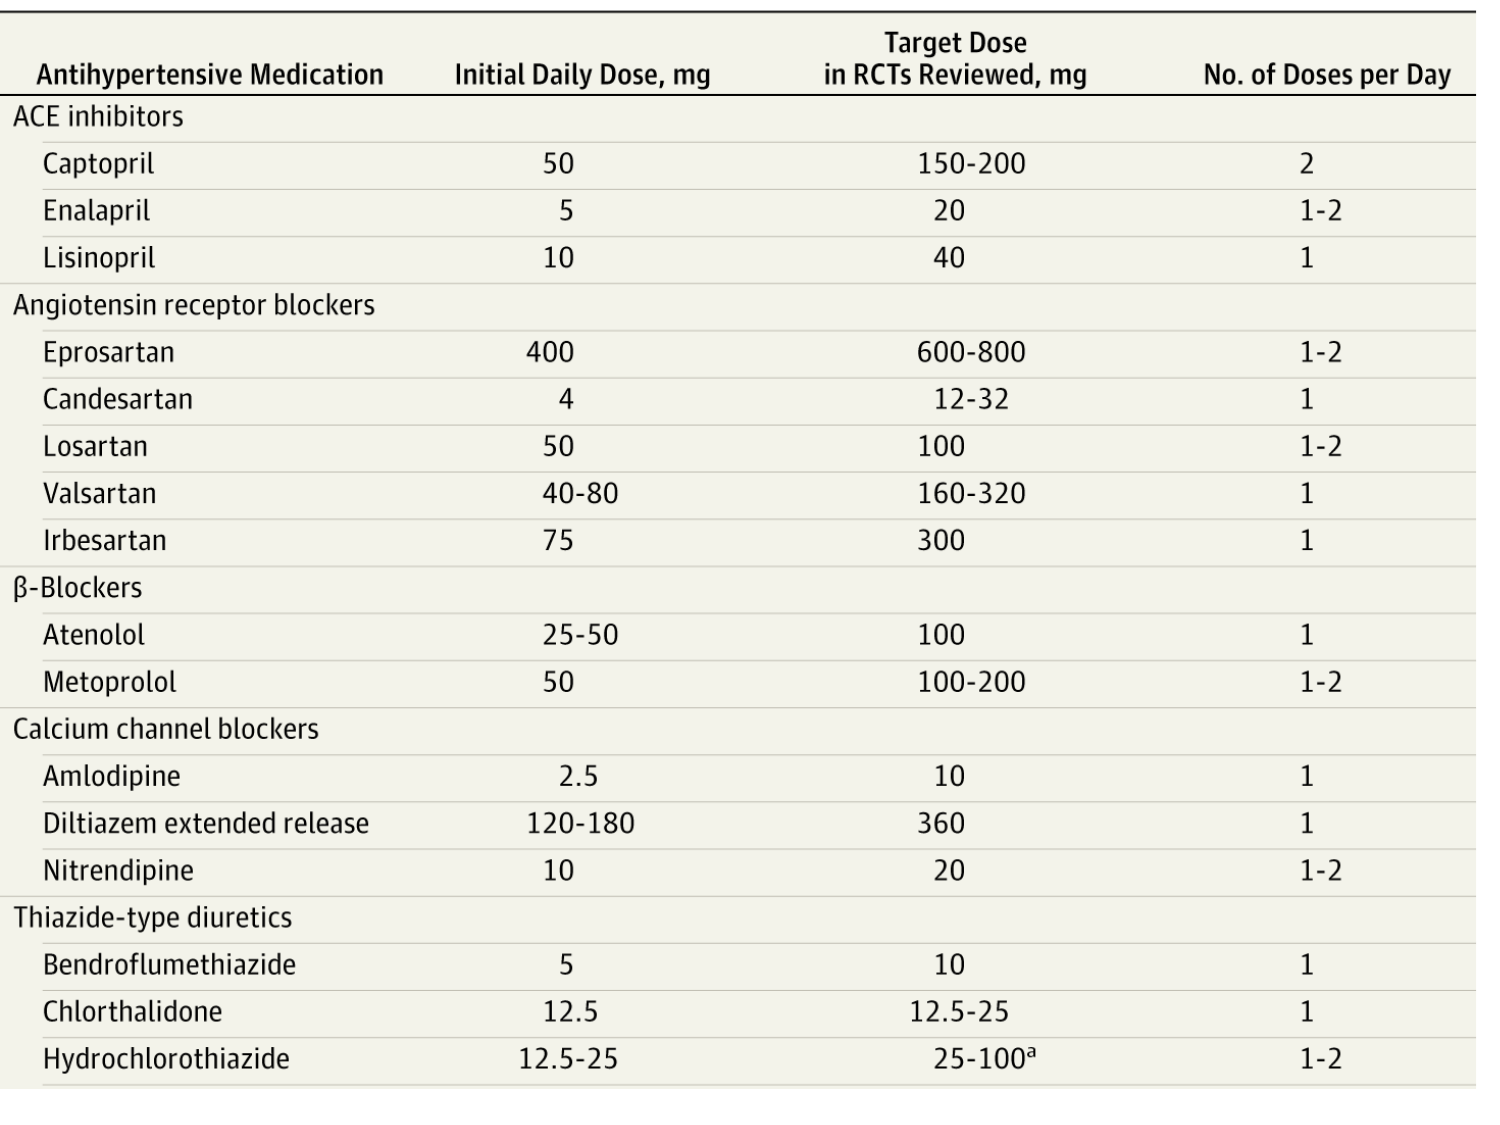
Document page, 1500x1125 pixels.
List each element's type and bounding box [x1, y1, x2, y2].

list [0, 0, 1500, 1090]
